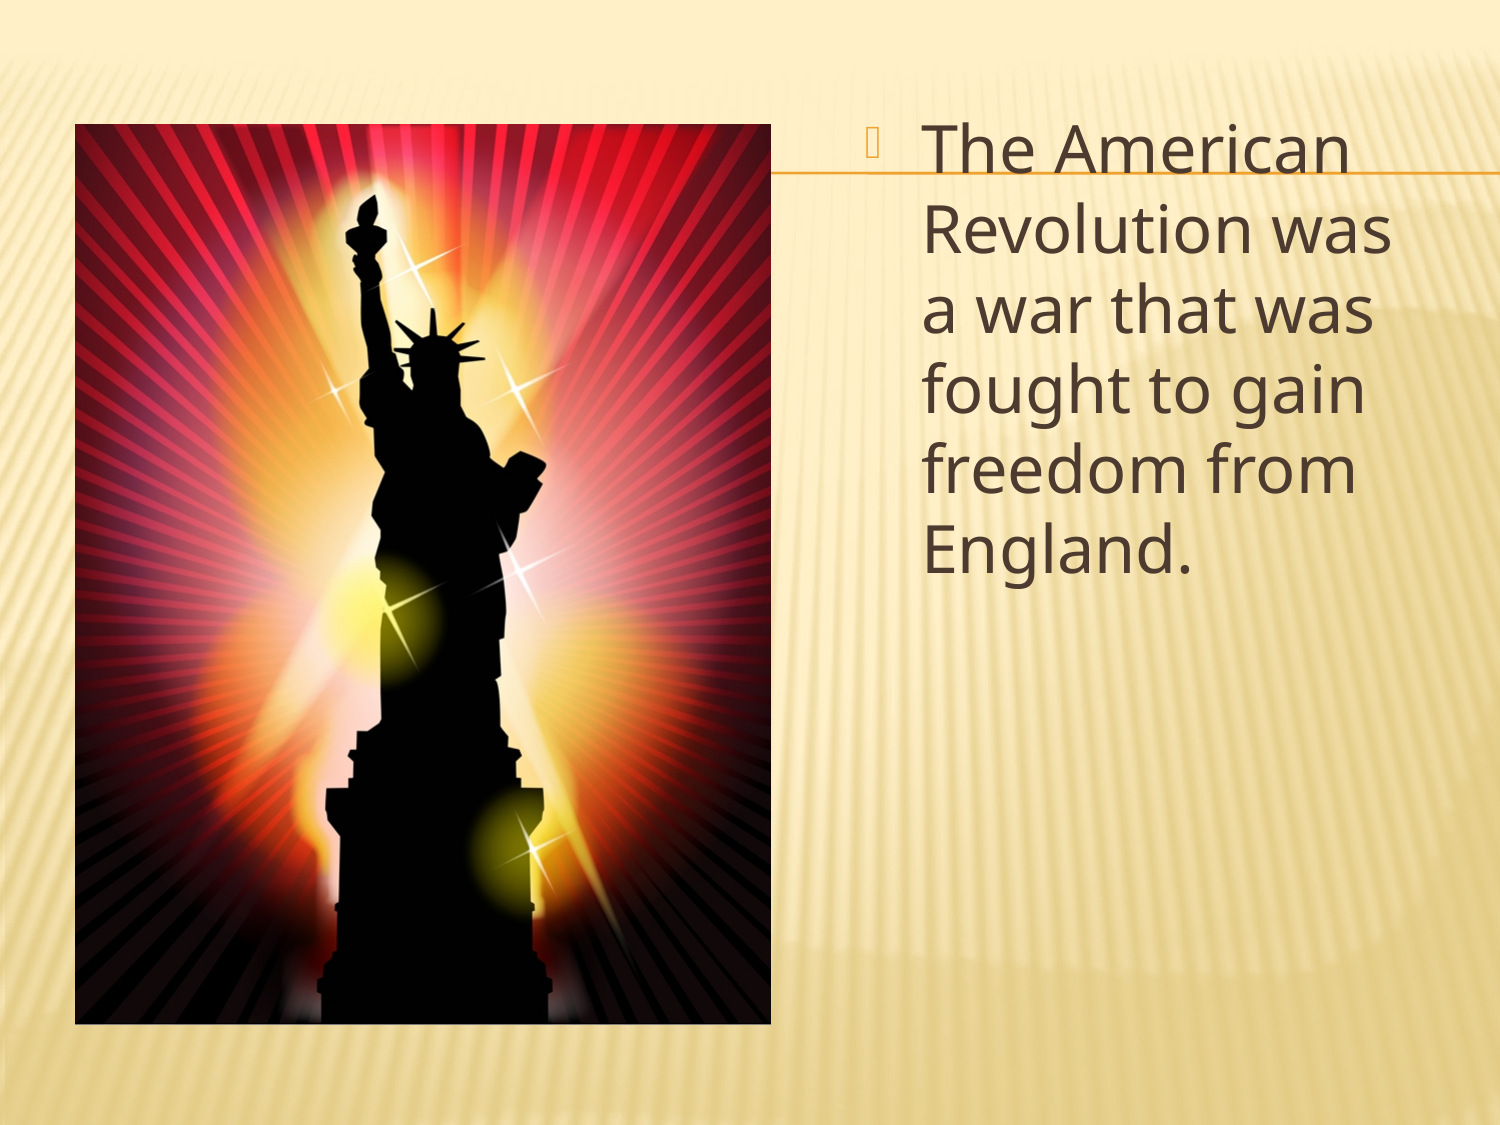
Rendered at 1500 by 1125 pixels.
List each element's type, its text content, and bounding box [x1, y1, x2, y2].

picture [74, 124, 771, 1026]
list The American Revolution was a war that was fought to gain freedom from England. [849, 99, 1425, 1059]
